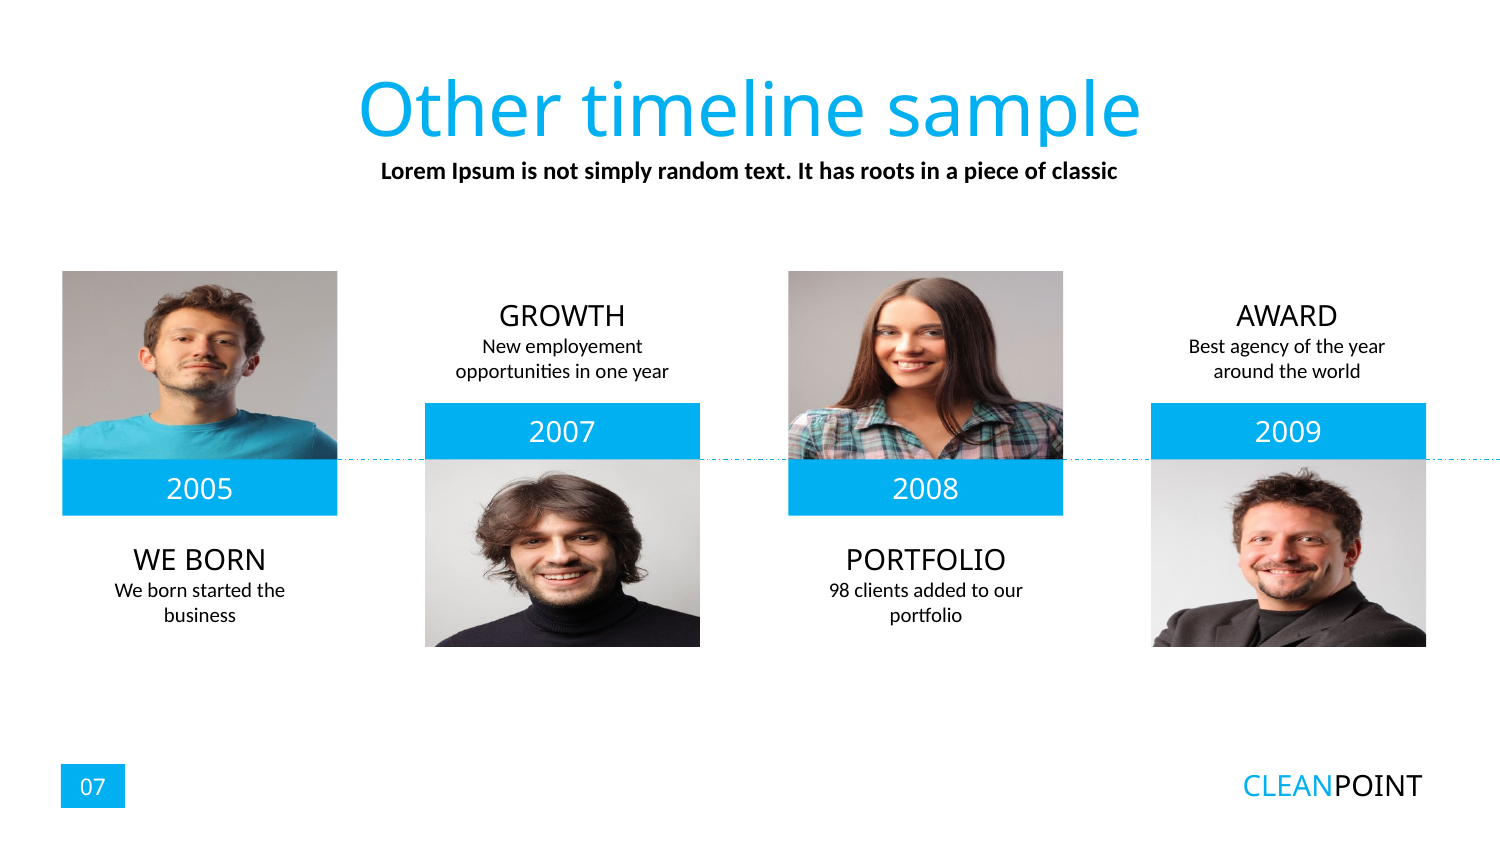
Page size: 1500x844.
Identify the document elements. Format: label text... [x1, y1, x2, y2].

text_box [788, 271, 1064, 635]
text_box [424, 271, 701, 648]
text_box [62, 271, 338, 635]
title Other timeline sample [300, 96, 1200, 146]
text_box CLEANPOINT [149, 746, 1438, 810]
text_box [1149, 271, 1427, 648]
text_box 07 [59, 762, 127, 810]
text_box Lorem Ipsum is not simply random text. It has roots in a piece of classic [149, 146, 1350, 192]
